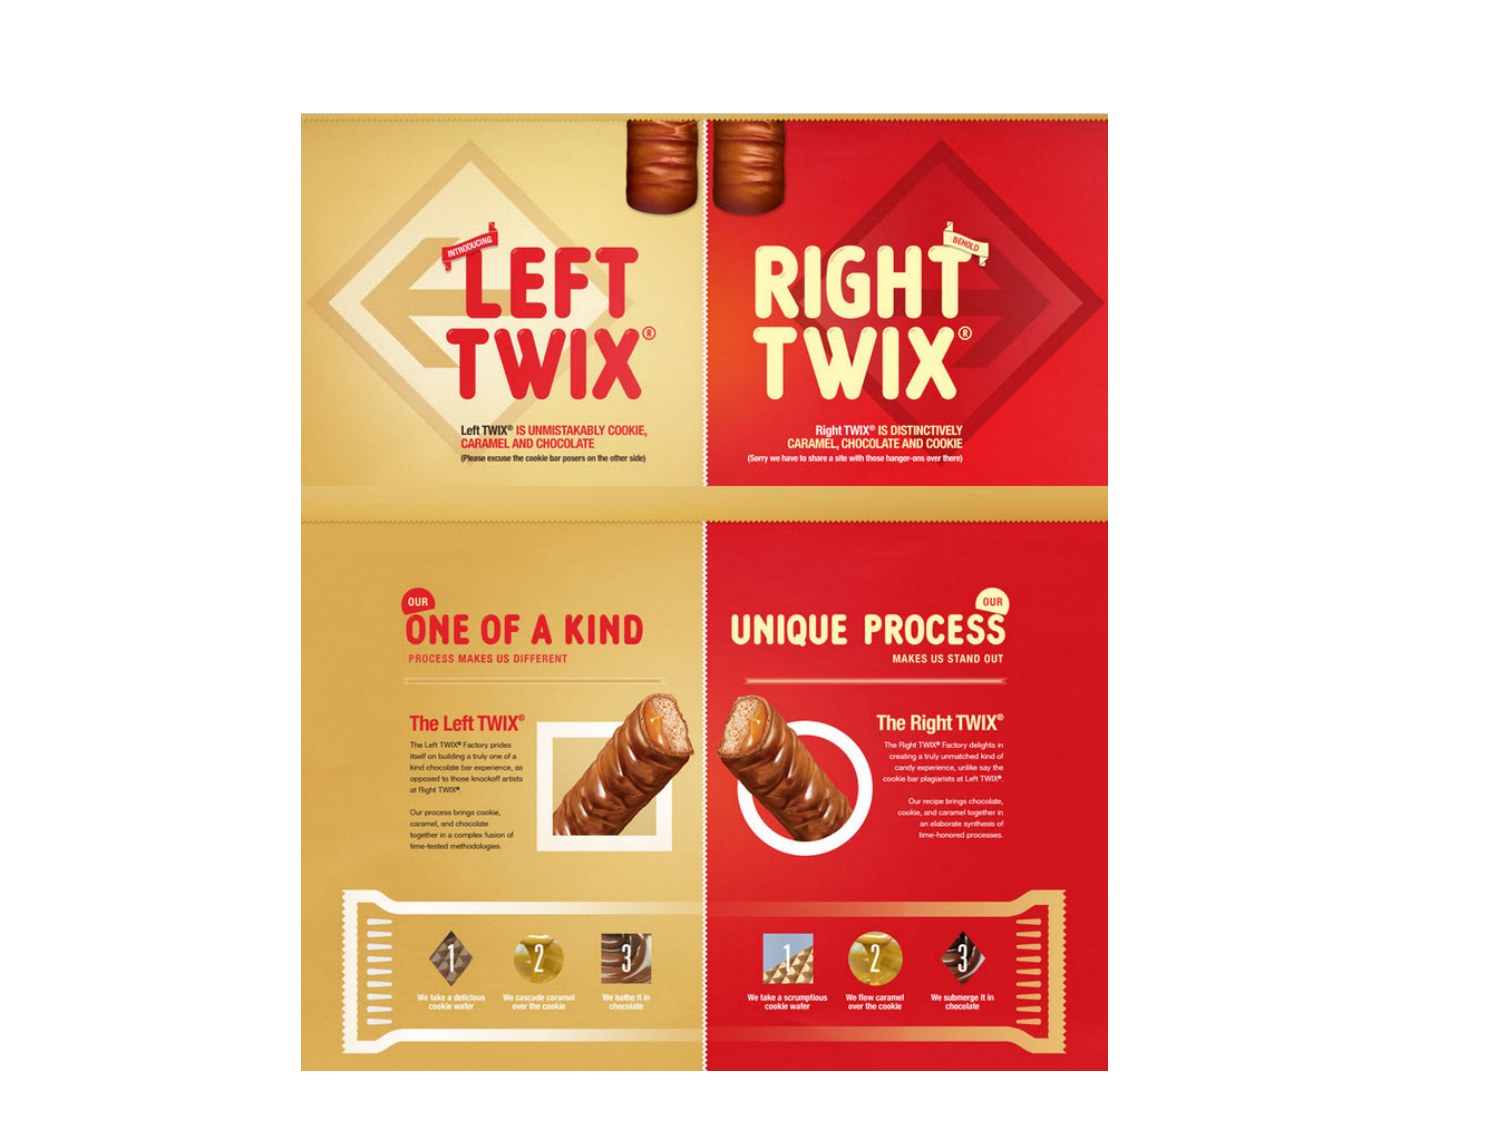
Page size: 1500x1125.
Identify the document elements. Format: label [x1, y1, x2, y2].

picture [301, 113, 1108, 1071]
